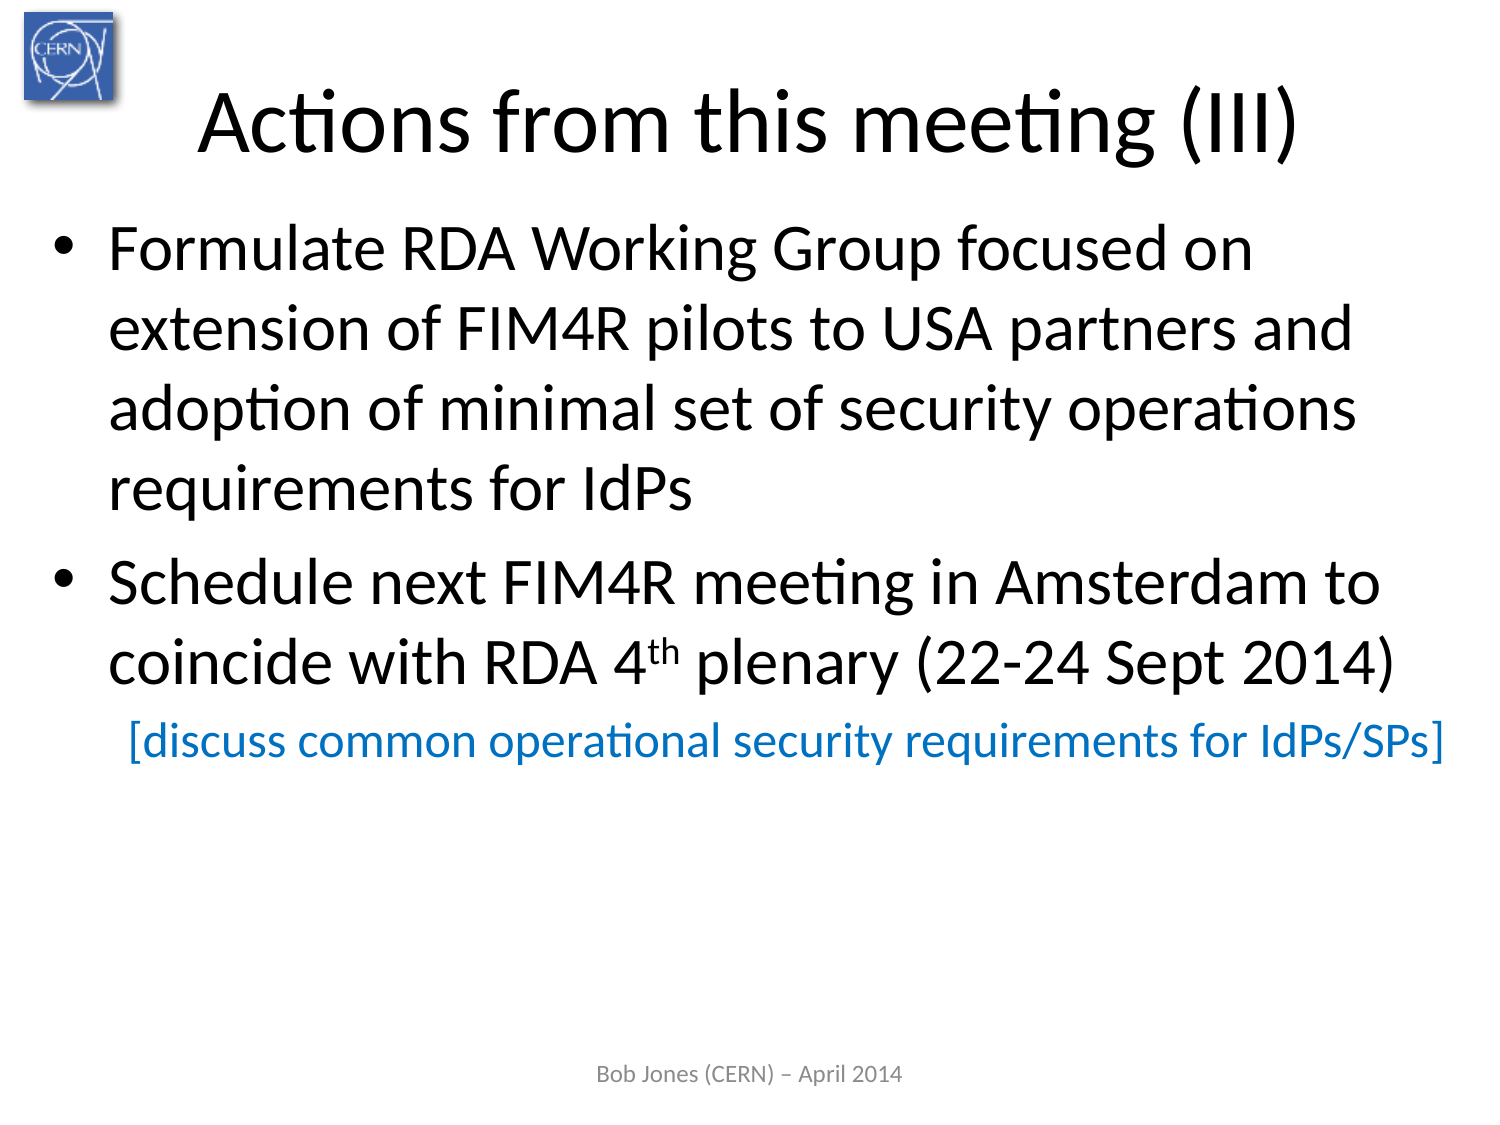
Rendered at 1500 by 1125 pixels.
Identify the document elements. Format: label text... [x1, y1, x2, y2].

list Formulate RDA Working Group focused on extension of FIM4R pilots to USA partners and adoption of minimal set of security operations requirements for IdPs Schedule next FIM4R meeting in Amsterdam to coincide with RDA 4th plenary (22-24 Sept 2014) [discuss common operational security requirements for IdPs/SPs] [37, 196, 1463, 1005]
picture [24, 12, 113, 100]
footer Bob Jones (CERN) – April 2014 [512, 1042, 988, 1103]
title Actions from this meeting (III) [75, 45, 1425, 188]
